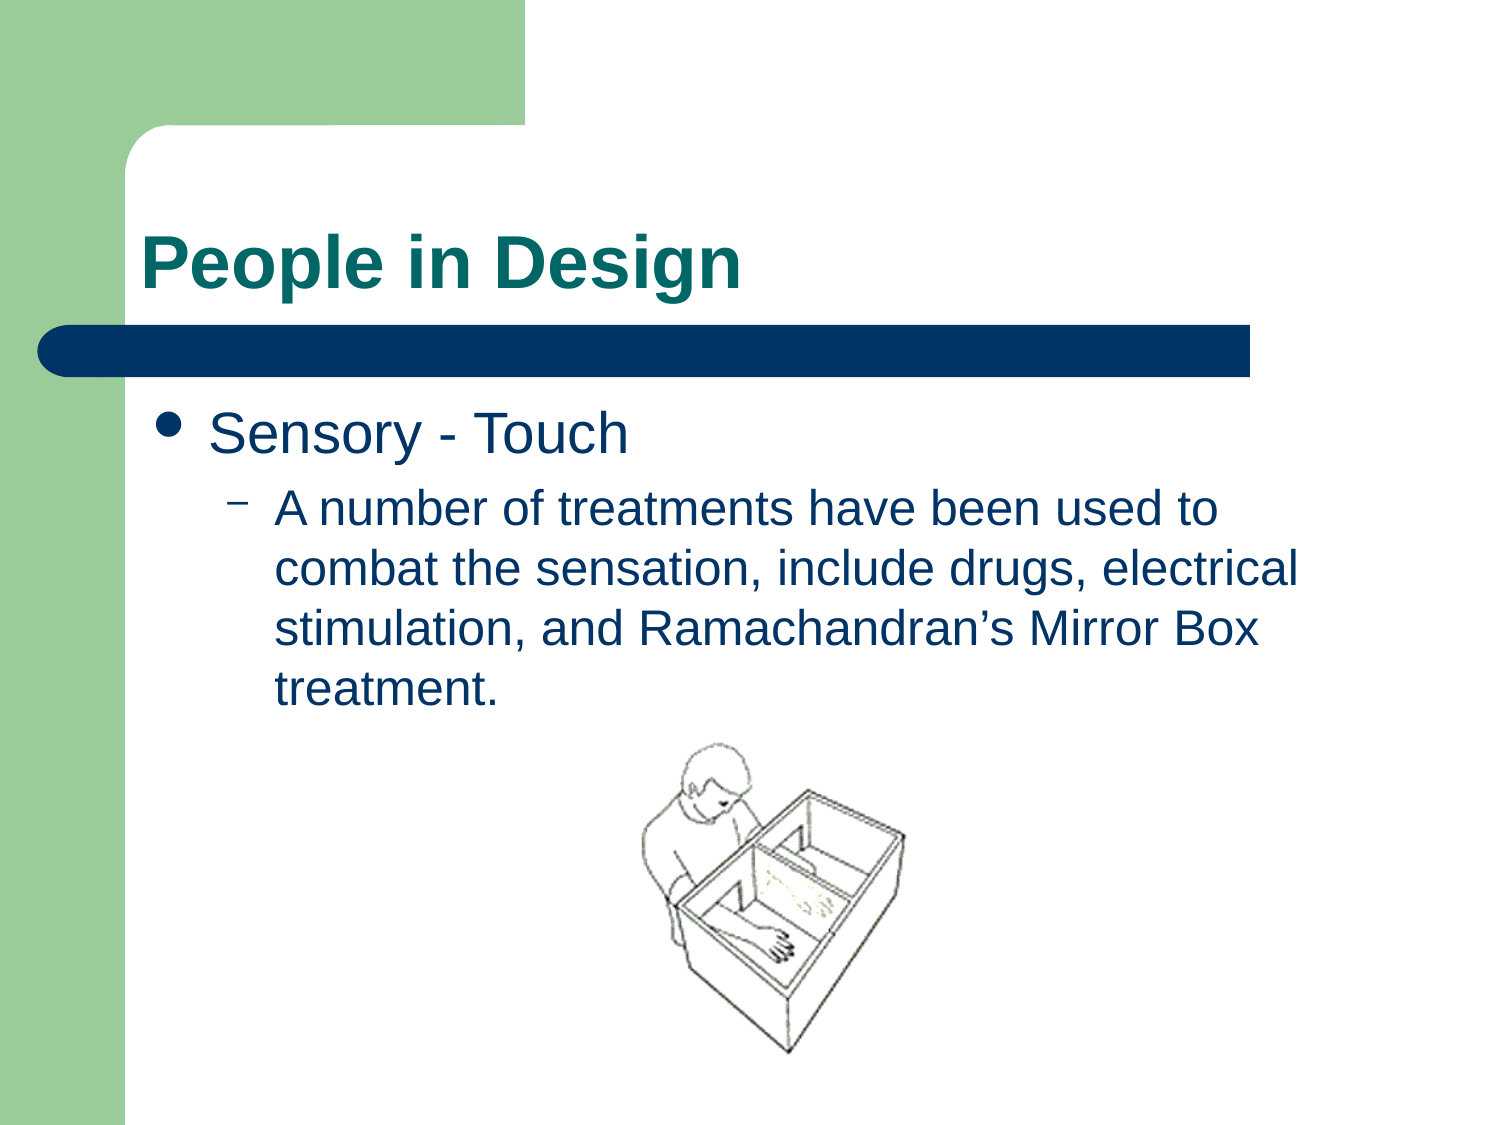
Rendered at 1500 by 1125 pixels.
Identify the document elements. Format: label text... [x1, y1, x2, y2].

list Sensory - Touch A number of treatments have been used to combat the sensation, include drugs, electrical stimulation, and Ramachandran’s Mirror Box treatment. [137, 387, 1400, 999]
picture [596, 727, 942, 1082]
title People in Design [124, 124, 1426, 313]
